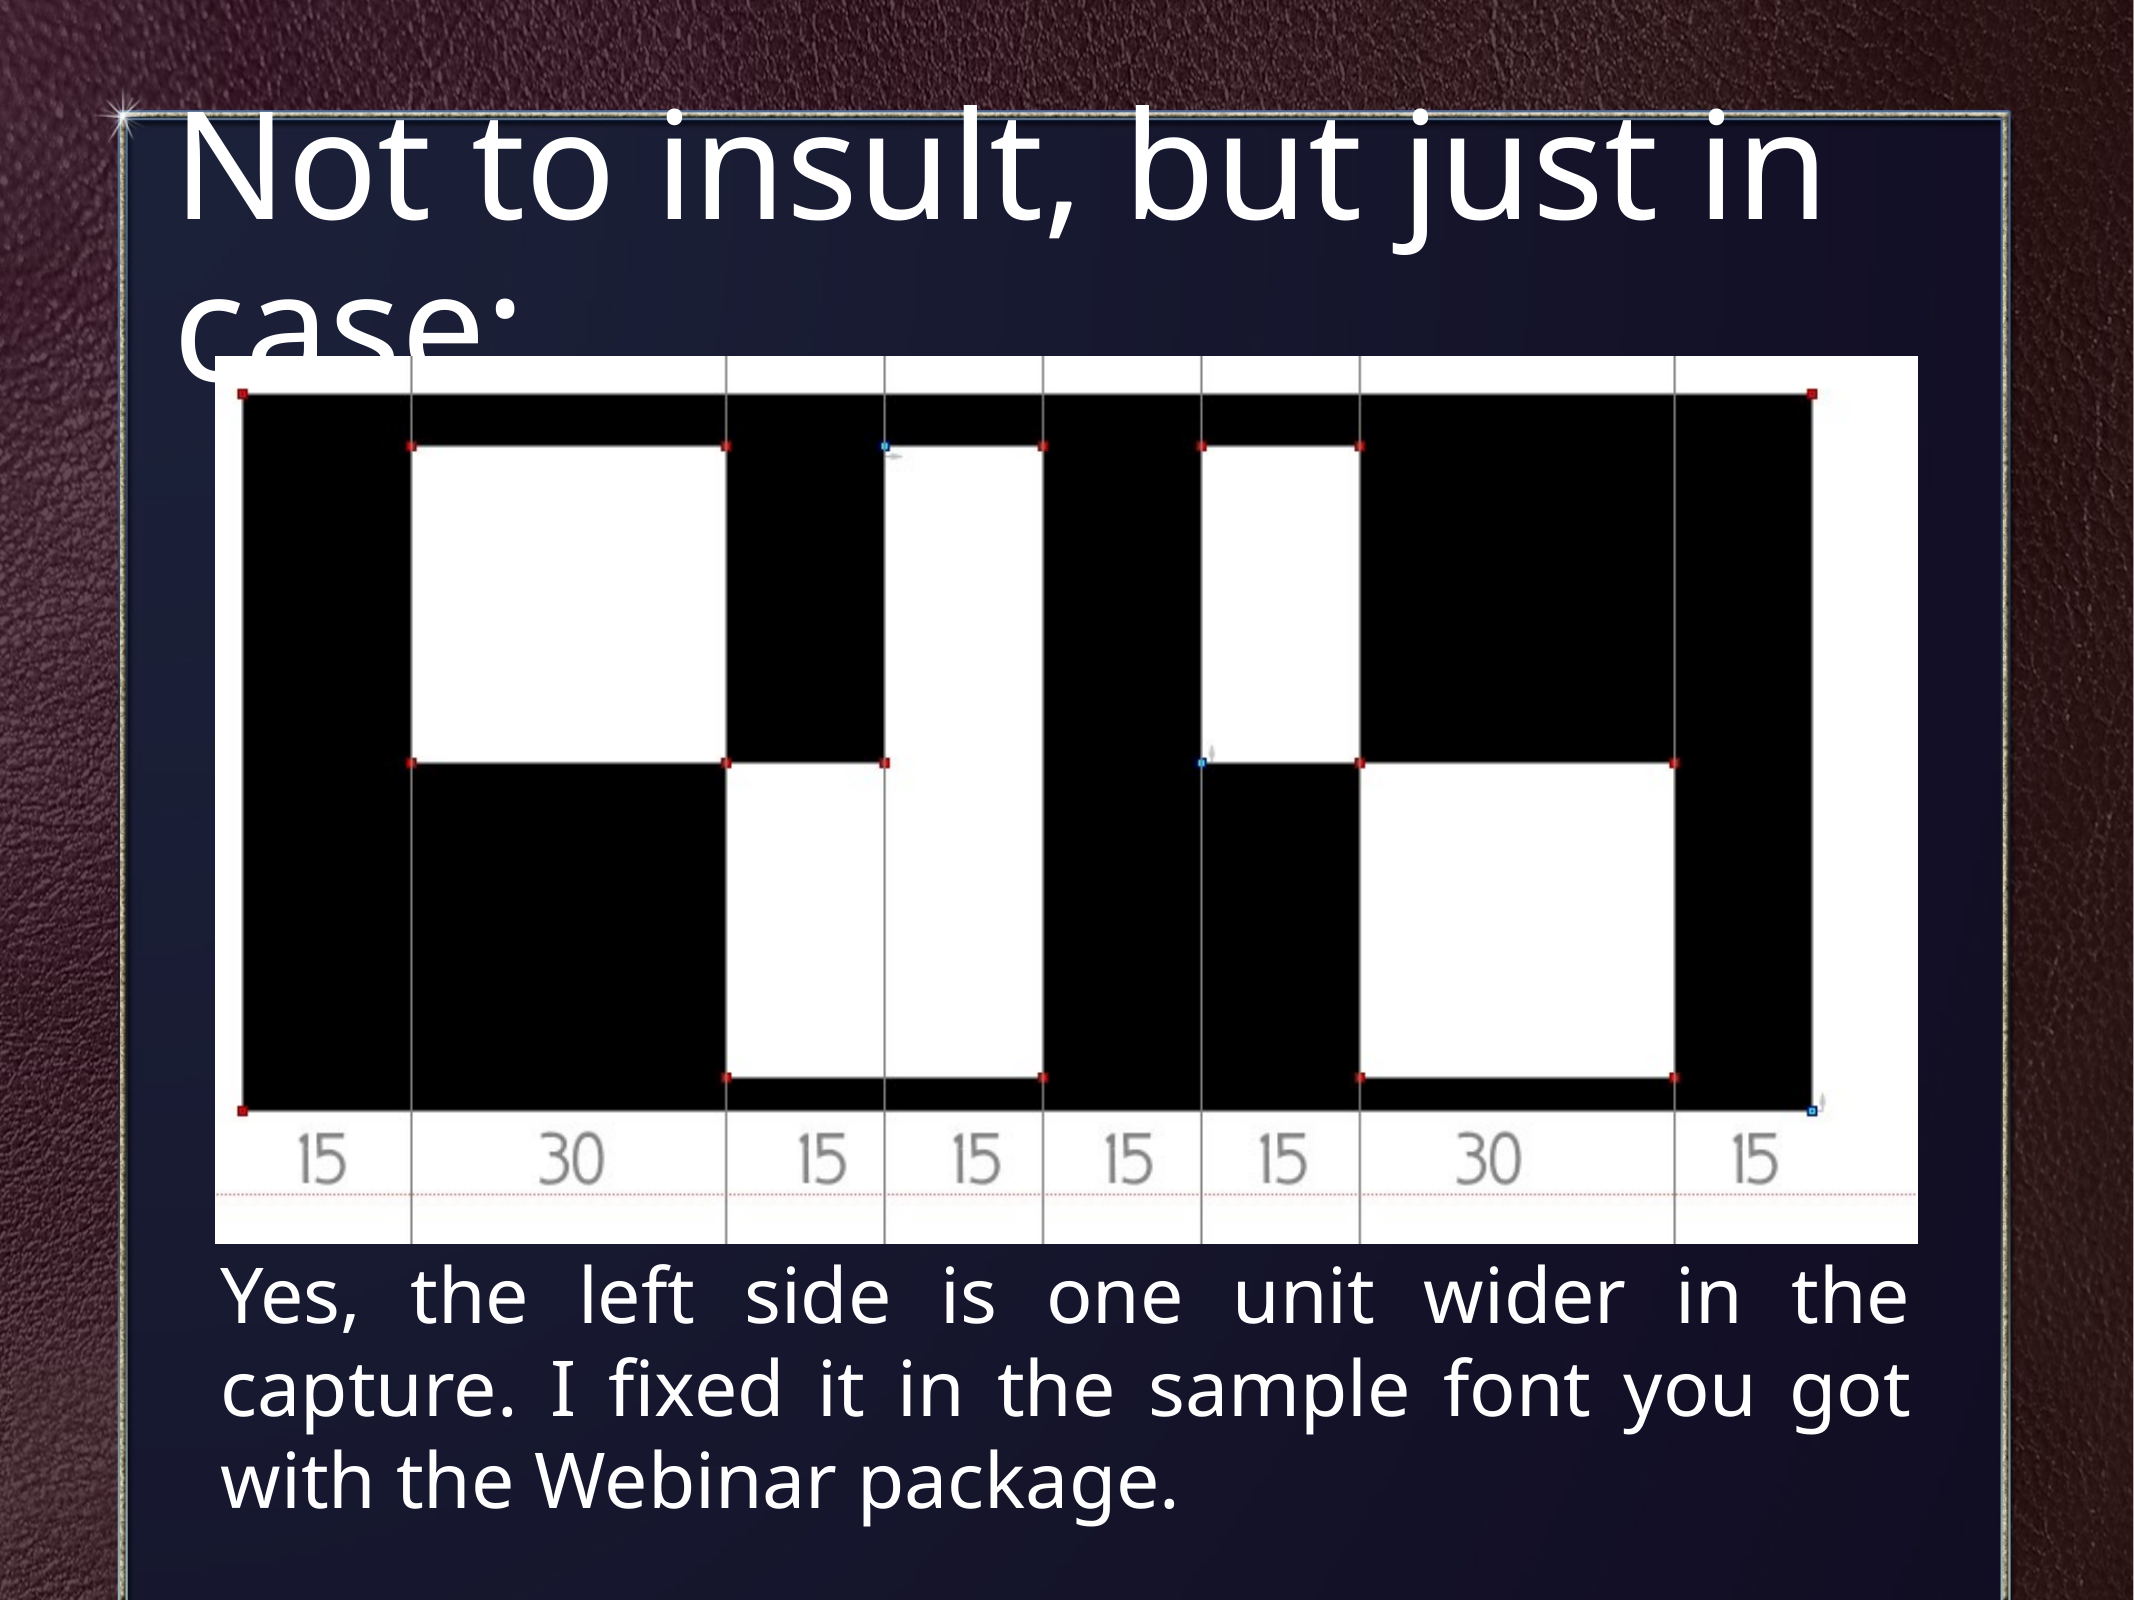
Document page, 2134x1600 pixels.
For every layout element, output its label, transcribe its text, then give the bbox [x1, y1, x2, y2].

text_box Yes, the left side is one unit wider in the capture. I fixed it in the sample font you got with the Webinar package. [212, 1250, 1921, 1533]
picture [0, 0, 2134, 1600]
text_box Not to insult, but just in case: [165, 81, 1969, 423]
